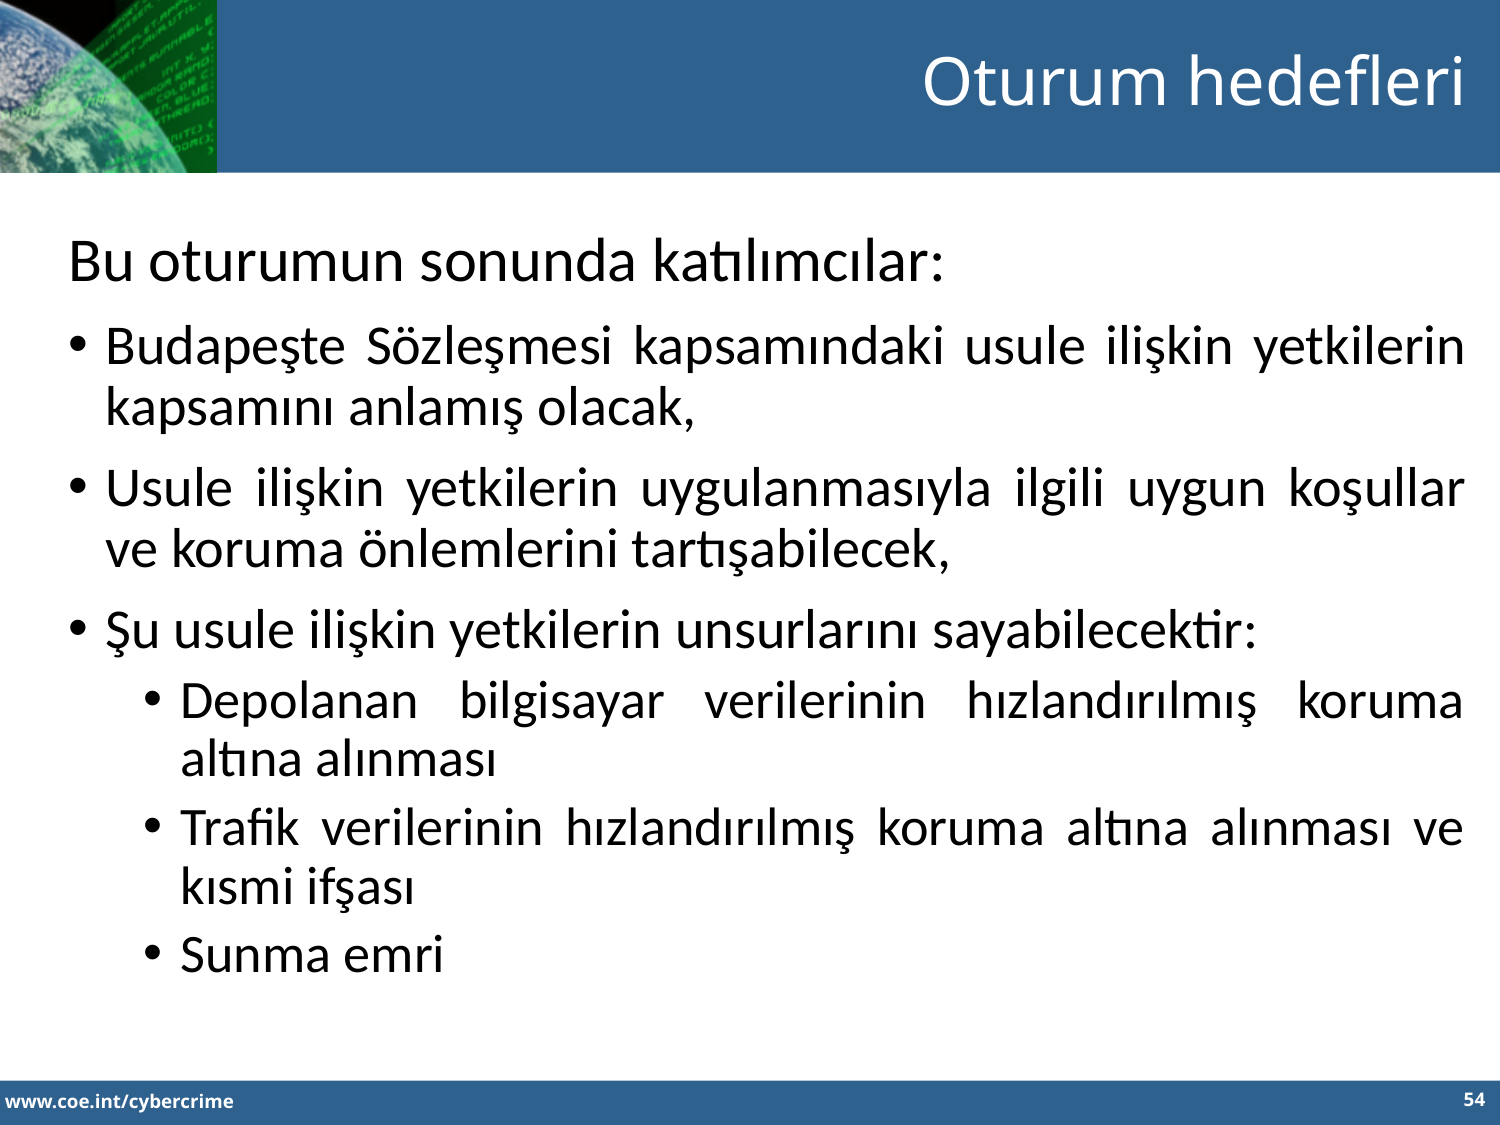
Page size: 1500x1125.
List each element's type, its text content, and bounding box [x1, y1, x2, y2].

list Bu oturumun sonunda katılımcılar: Budapeşte Sözleşmesi kapsamındaki usule ilişkin yetkilerin kapsamını anlamış olacak, Usule ilişkin yetkilerin uygulanmasıyla ilgili uygun koşullar ve koruma önlemlerini tartışabilecek, Şu usule ilişkin yetkilerin unsurlarını sayabilecektir: Depolanan bilgisayar verilerinin hızlandırılmış koruma altına alınması Trafik verilerinin hızlandırılmış koruma altına alınması ve kısmi ifşası Sunma emri [53, 219, 1483, 1080]
text_box Oturum hedefleri [230, 31, 1483, 126]
picture [0, 1, 217, 173]
